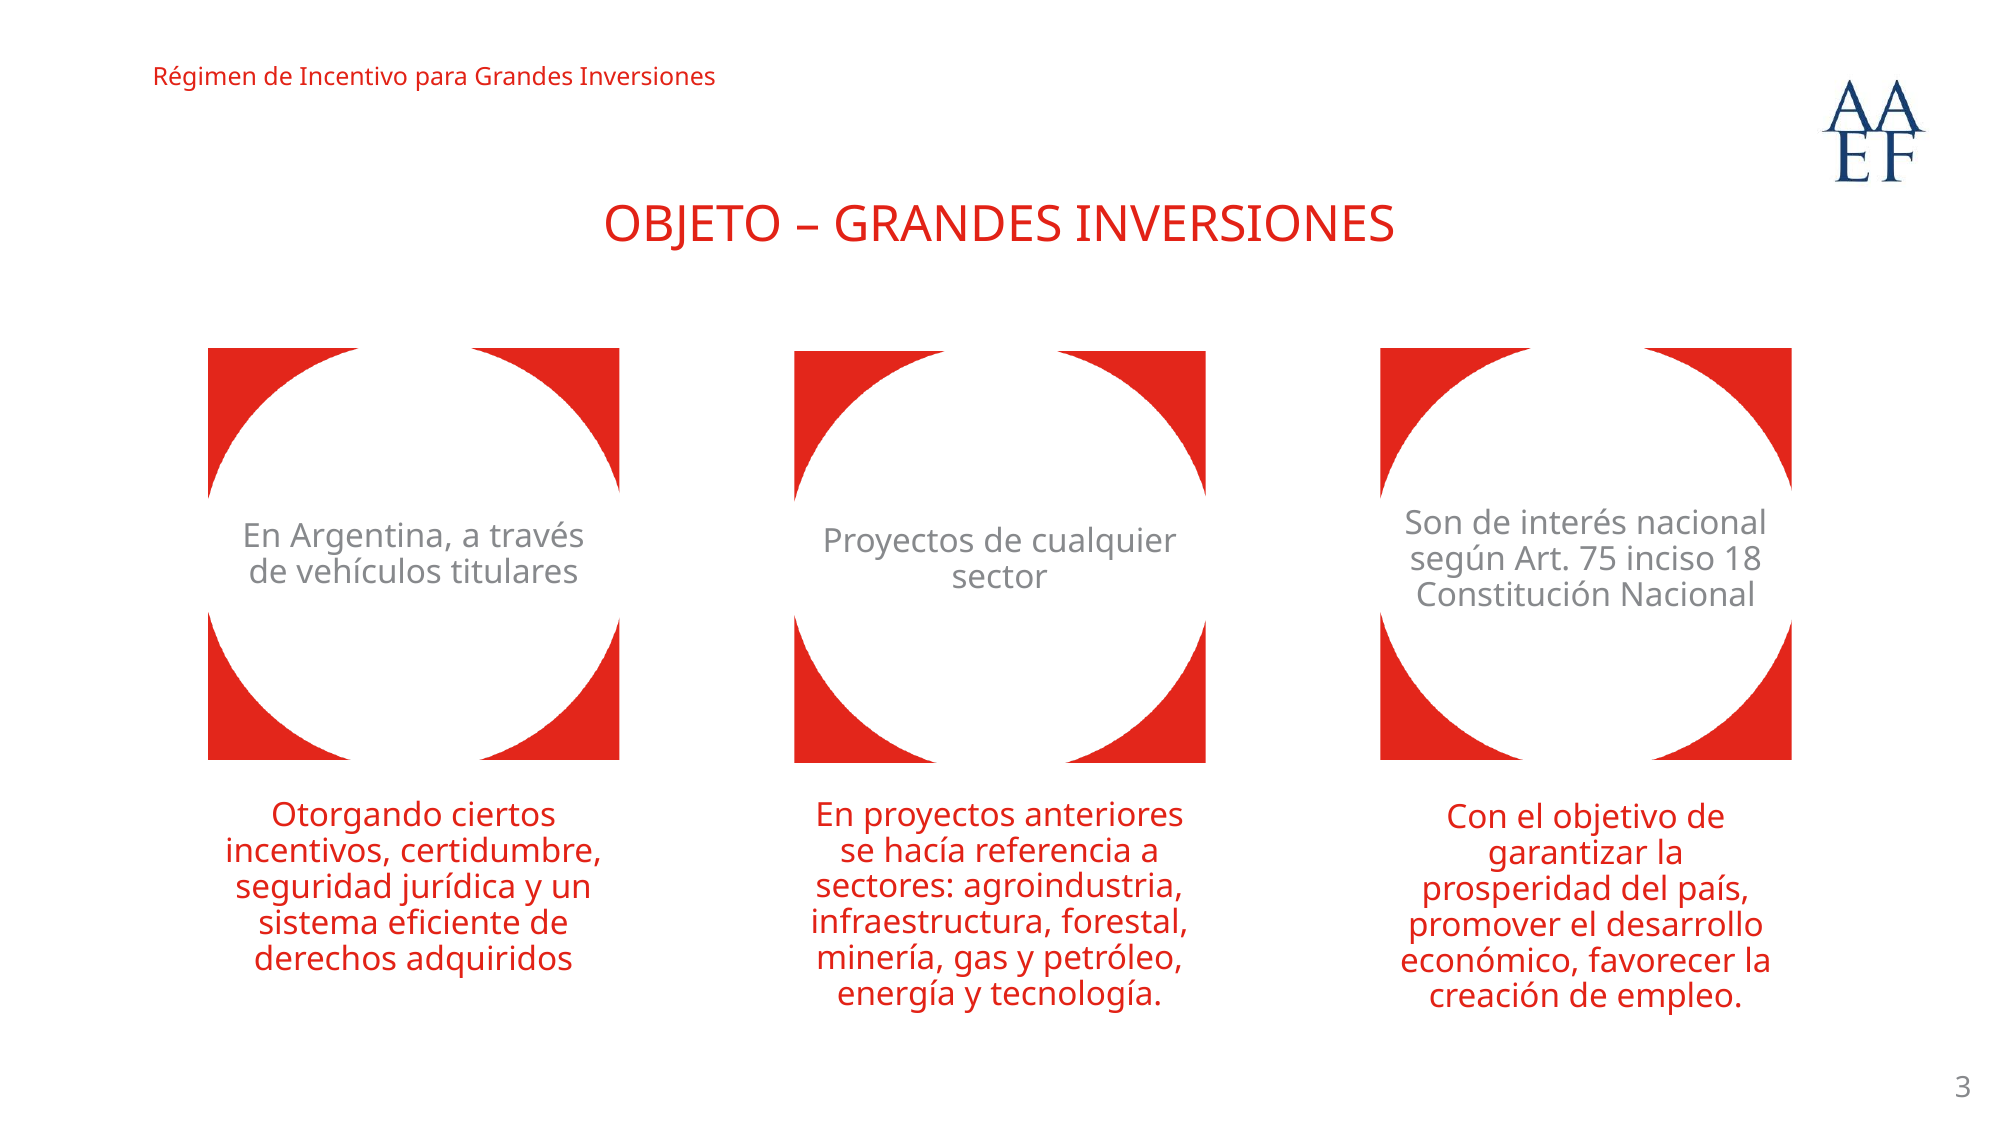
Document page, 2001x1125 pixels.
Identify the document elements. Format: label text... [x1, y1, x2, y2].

list Son de interés nacional según Art. 75 inciso 18 Constitución Nacional [1380, 441, 1792, 680]
list En Argentina, a través de vehículos titulares [208, 435, 620, 674]
list Otorgando ciertos incentivos, certidumbre, seguridad jurídica y un sistema eficiente de derechos adquiridos [208, 790, 620, 1047]
list En proyectos anteriores se hacía referencia a sectores: agroindustria, infraestructura, forestal, minería, gas y petróleo, energía y tecnología. [794, 790, 1206, 1049]
list Proyectos de cualquier sector [794, 441, 1206, 680]
title OBJETO – GRANDES INVERSIONES [344, 148, 1656, 260]
list Con el objetivo de garantizar la prosperidad del país, promover el desarrollo económico, favorecer la creación de empleo. [1380, 792, 1792, 1049]
list Régimen de Incentivo para Grandes Inversiones [137, 56, 1000, 97]
picture [1799, 56, 1947, 205]
